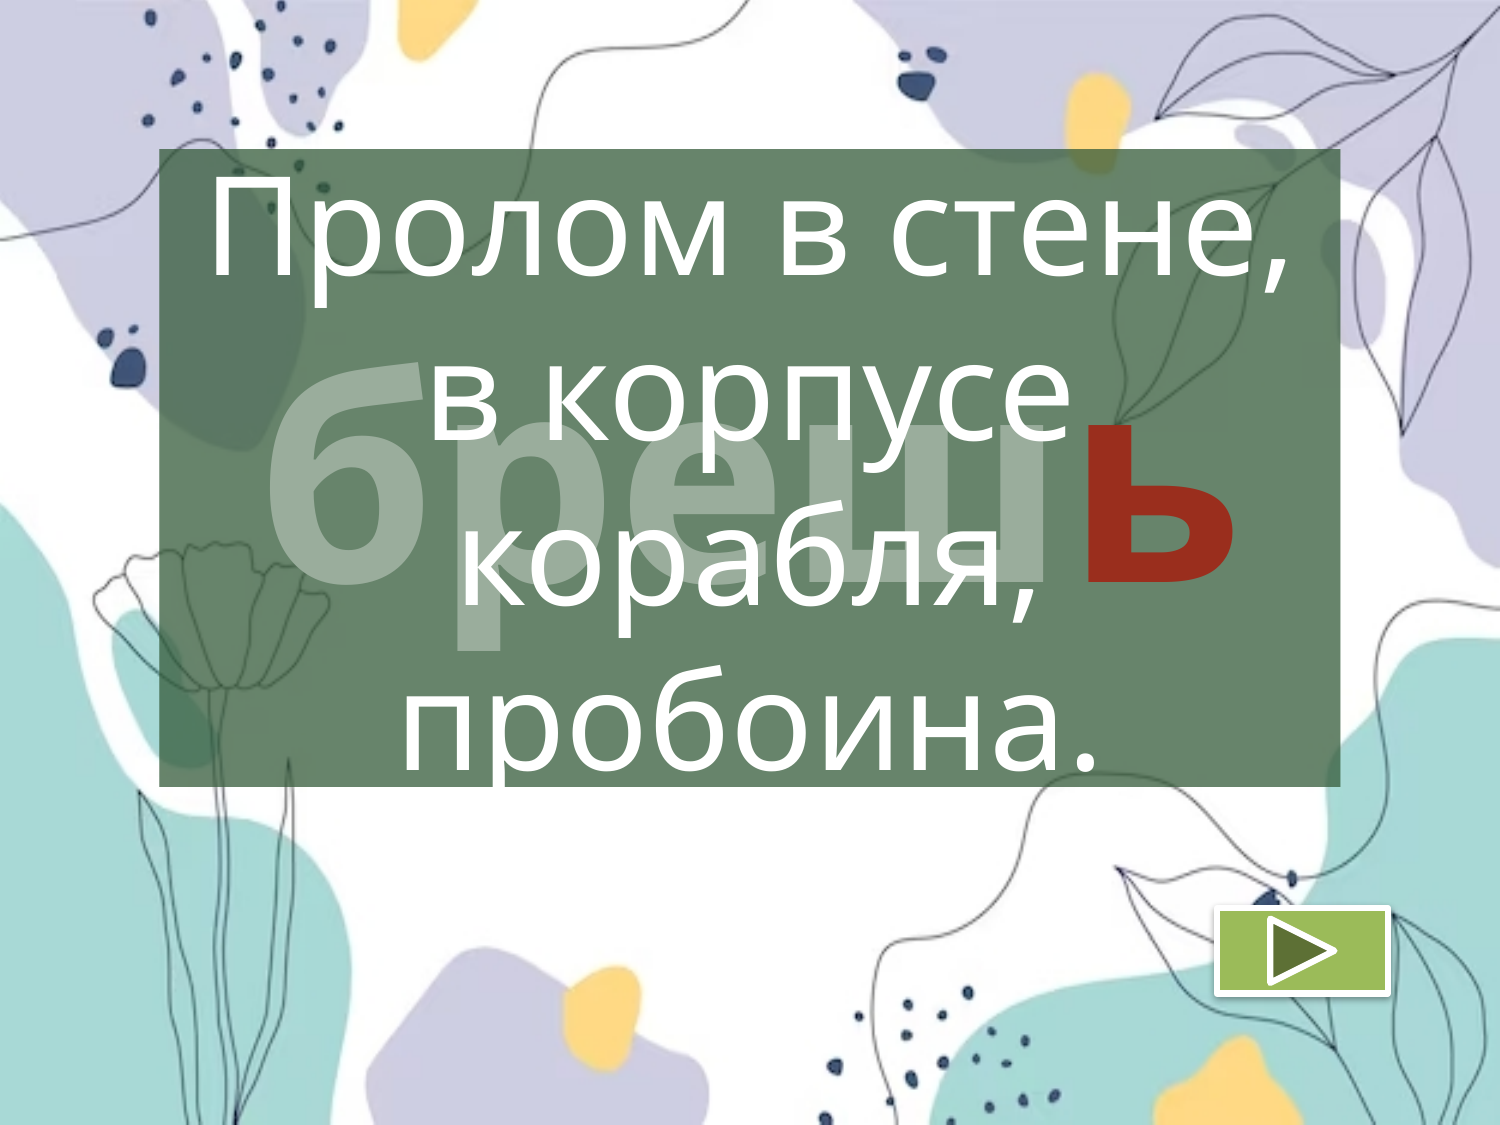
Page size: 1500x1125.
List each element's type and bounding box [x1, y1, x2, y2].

text_box [1214, 905, 1391, 997]
text_box [157, 147, 1343, 789]
picture [0, 0, 1500, 1125]
